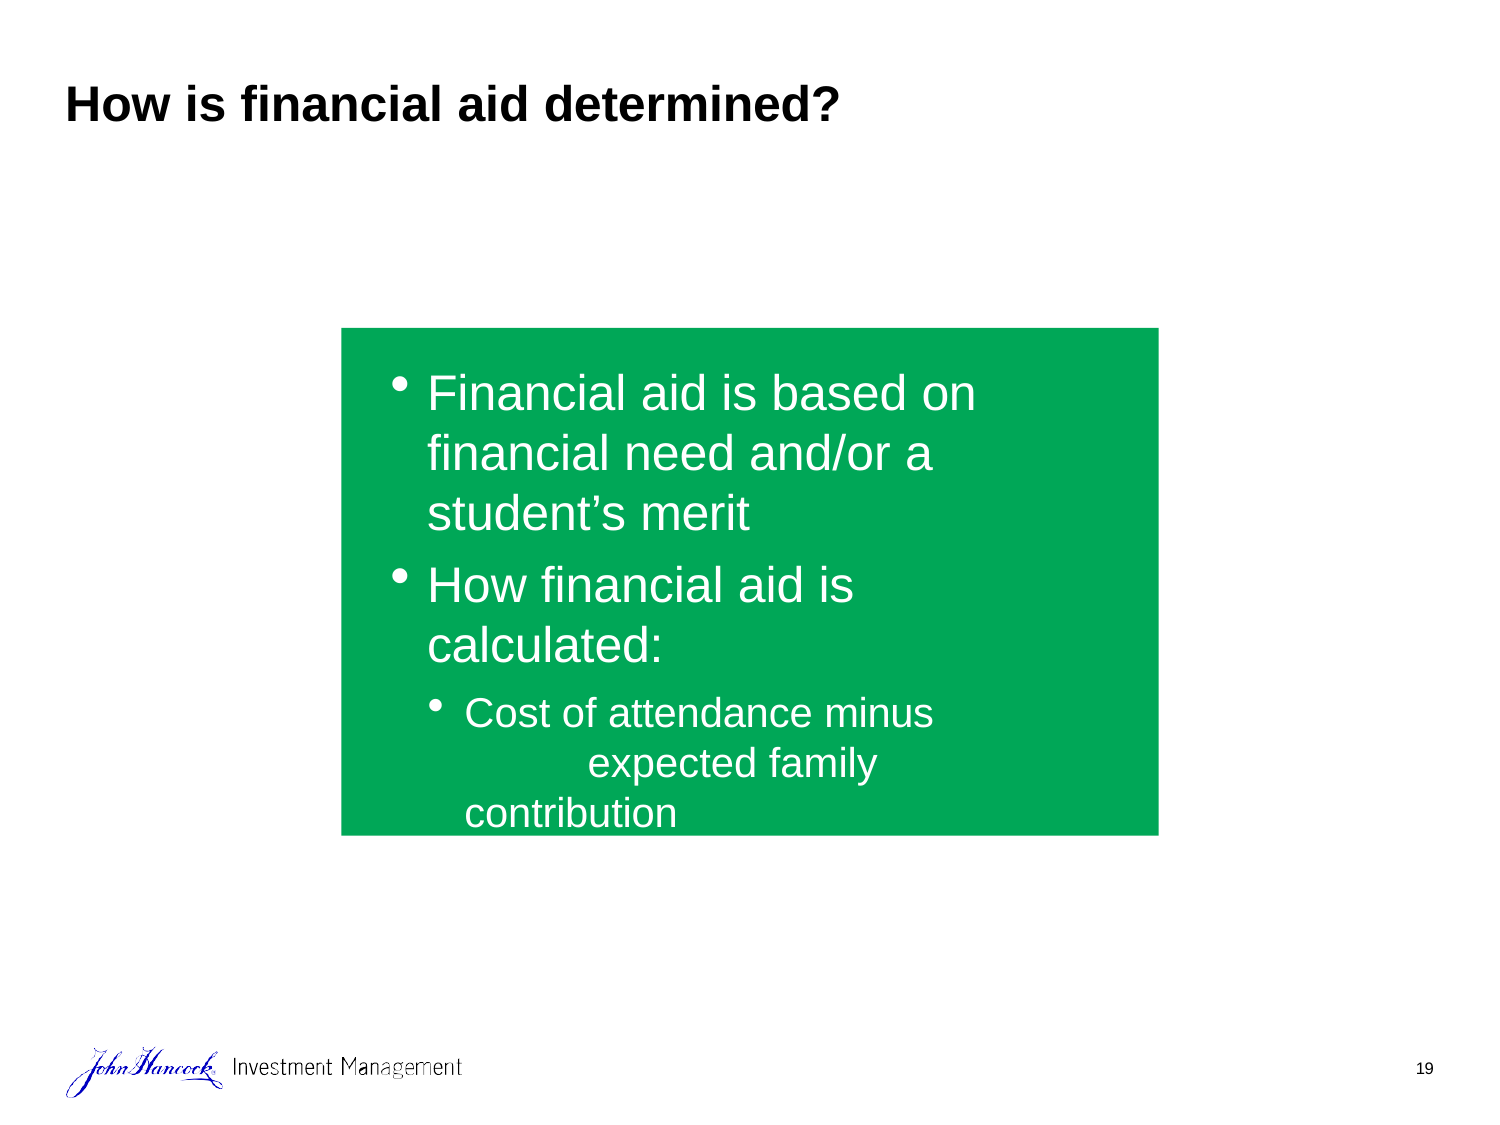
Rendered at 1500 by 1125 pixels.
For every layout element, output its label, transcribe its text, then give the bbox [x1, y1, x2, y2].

text_box Financial aid is based on financial need and/or a student’s merit How financial aid is calculated: Cost of attendance minus expected family contribution [341, 327, 1159, 836]
title How is financial aid determined? [63, 69, 1350, 260]
picture [416, 1062, 431, 1075]
slide_number 19 [1409, 1057, 1443, 1125]
picture [66, 1046, 223, 1098]
picture [381, 1062, 414, 1079]
picture [445, 1058, 462, 1075]
picture [342, 1057, 356, 1075]
